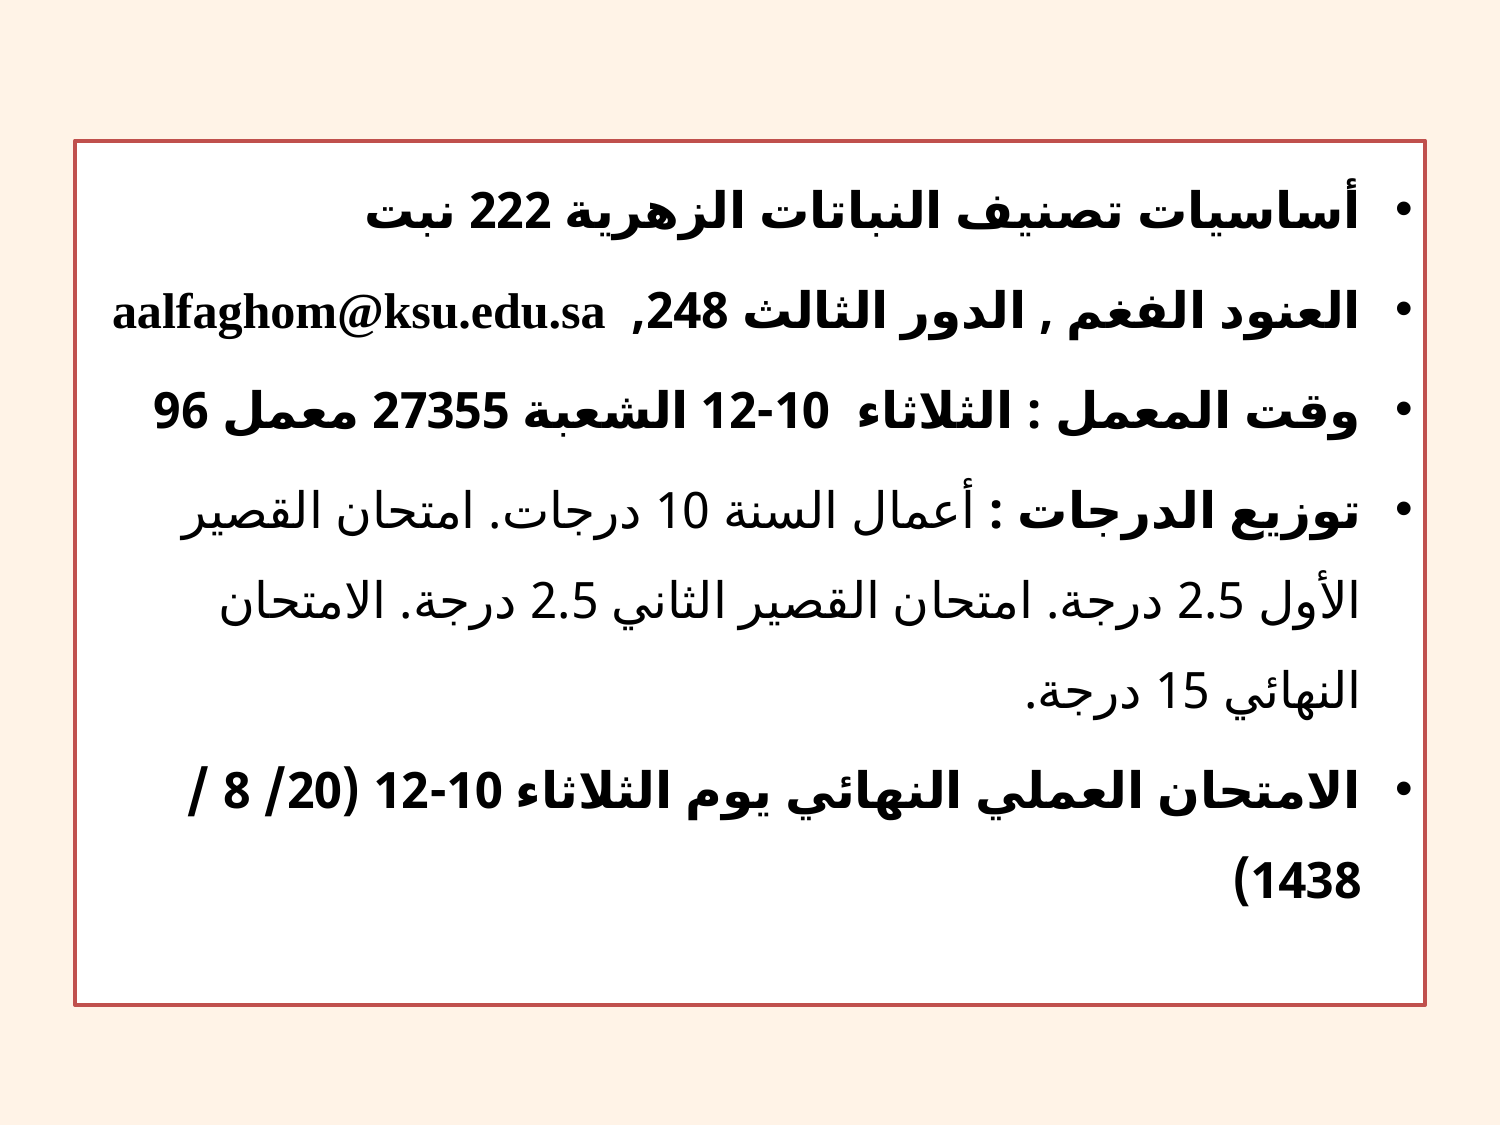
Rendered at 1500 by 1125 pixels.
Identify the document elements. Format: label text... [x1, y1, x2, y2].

list أساسيات تصنيف النباتات الزهرية 222 نبت العنود الفغم , الدور الثالث 248, aalfaghom@ksu.edu.sa وقت المعمل : الثلاثاء 10-12 الشعبة 27355 معمل 96 توزيع الدرجات : أعمال السنة 10 درجات. امتحان القصير الأول 2.5 درجة. امتحان القصير الثاني 2.5 درجة. الامتحان النهائي 15 درجة. الامتحان العملي النهائي يوم الثلاثاء 10-12 (20/ 8 / 1438) [73, 139, 1427, 1007]
